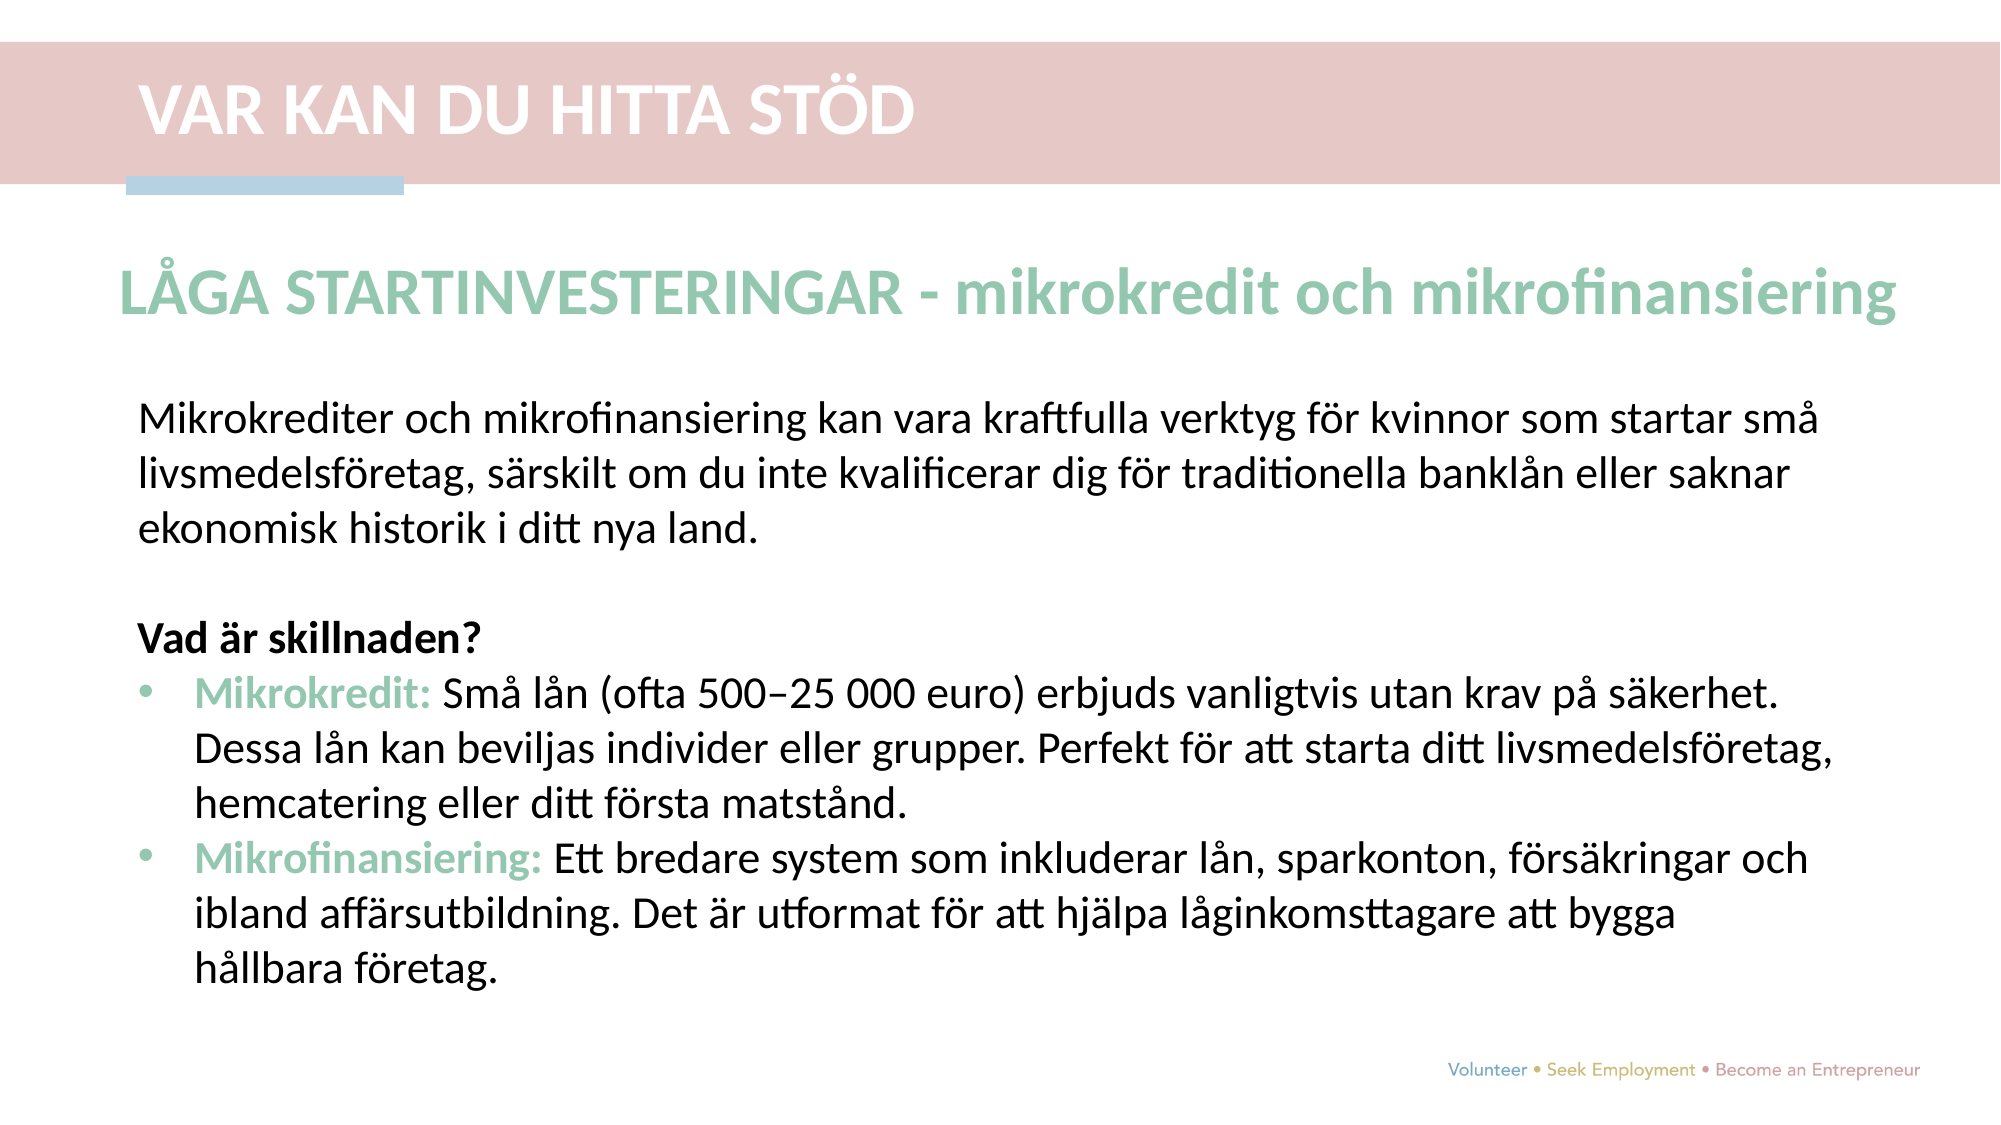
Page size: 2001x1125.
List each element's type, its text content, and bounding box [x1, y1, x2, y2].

text_box Mikrokrediter och mikrofinansiering kan vara kraftfulla verktyg för kvinnor som startar små livsmedelsföretag, särskilt om du inte kvalificerar dig för traditionella banklån eller saknar ekonomisk historik i ditt nya land. Vad är skillnaden? Mikrokredit: Små lån (ofta 500–25 000 euro) erbjuds vanligtvis utan krav på säkerhet. Dessa lån kan beviljas individer eller grupper. Perfekt för att starta ditt livsmedelsföretag, hemcatering eller ditt första matstånd. Mikrofinansiering: Ett bredare system som inkluderar lån, sparkonton, försäkringar och ibland affärsutbildning. Det är utformat för att hjälpa låginkomsttagare att bygga hållbara företag. [123, 380, 1850, 1000]
text_box LÅGA STARTINVESTERINGAR - mikrokredit och mikrofinansiering [104, 259, 1932, 332]
text_box [333, 477, 1877, 1007]
picture [1418, 1046, 1971, 1103]
list VAR KAN DU HITTA STÖD [123, 51, 1913, 170]
